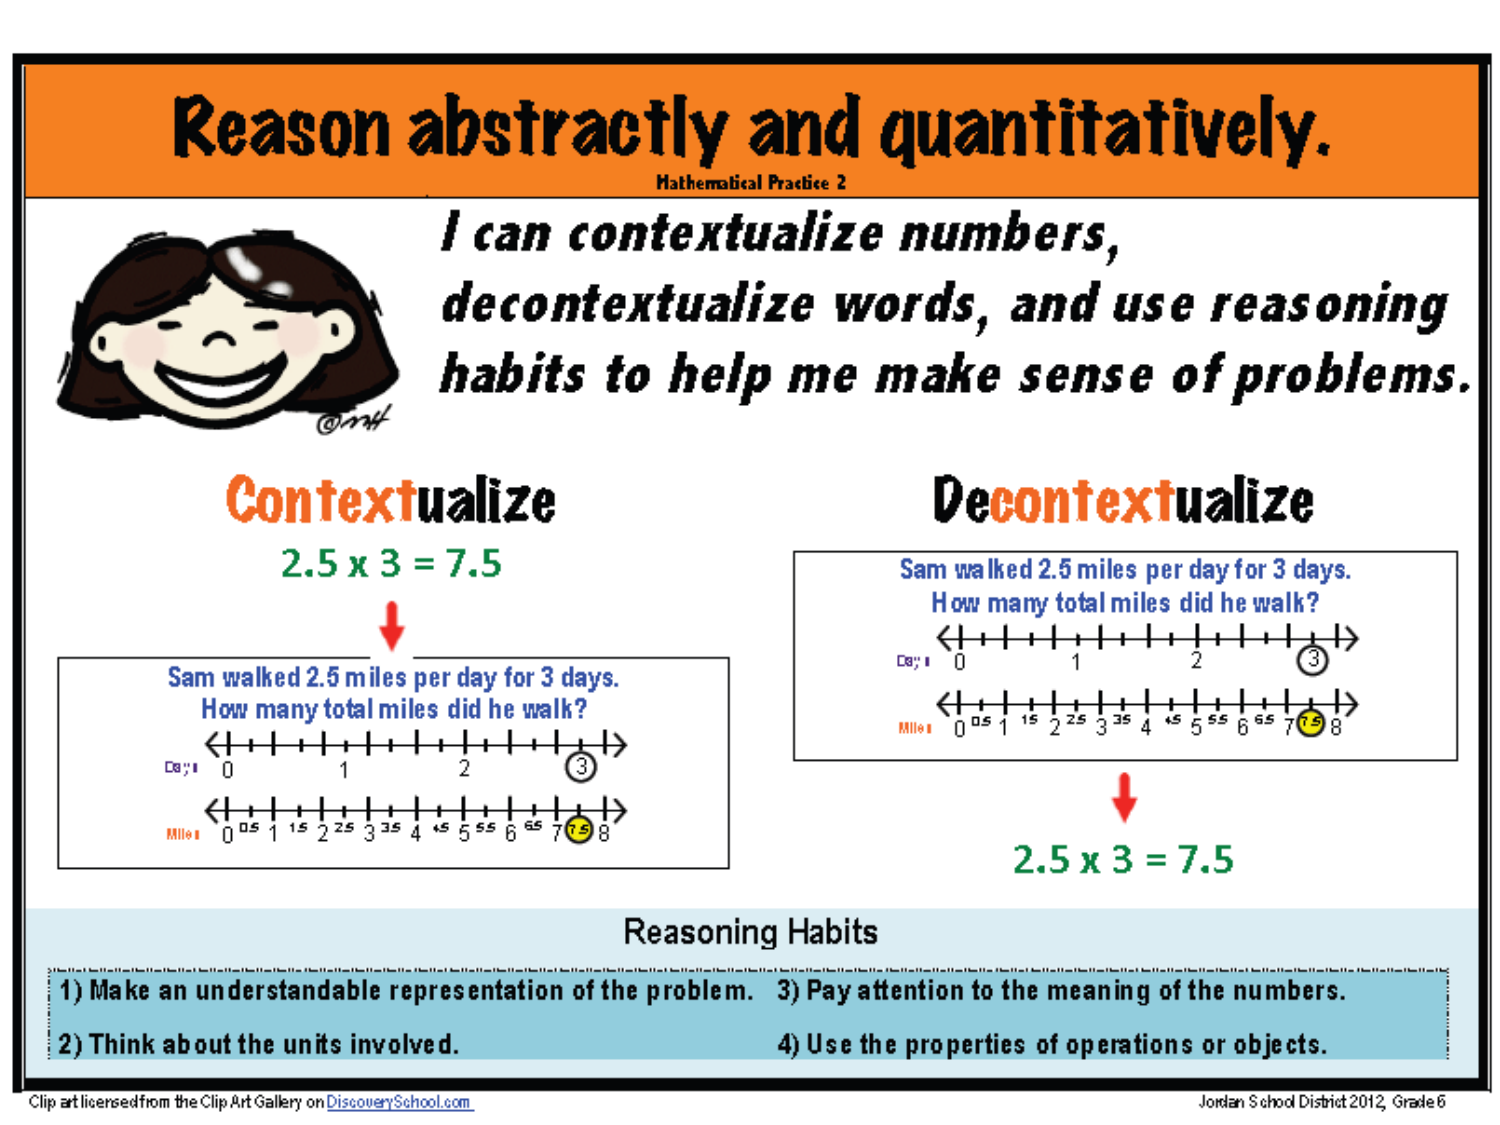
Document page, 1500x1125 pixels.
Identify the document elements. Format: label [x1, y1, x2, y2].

list [0, 37, 1500, 1125]
